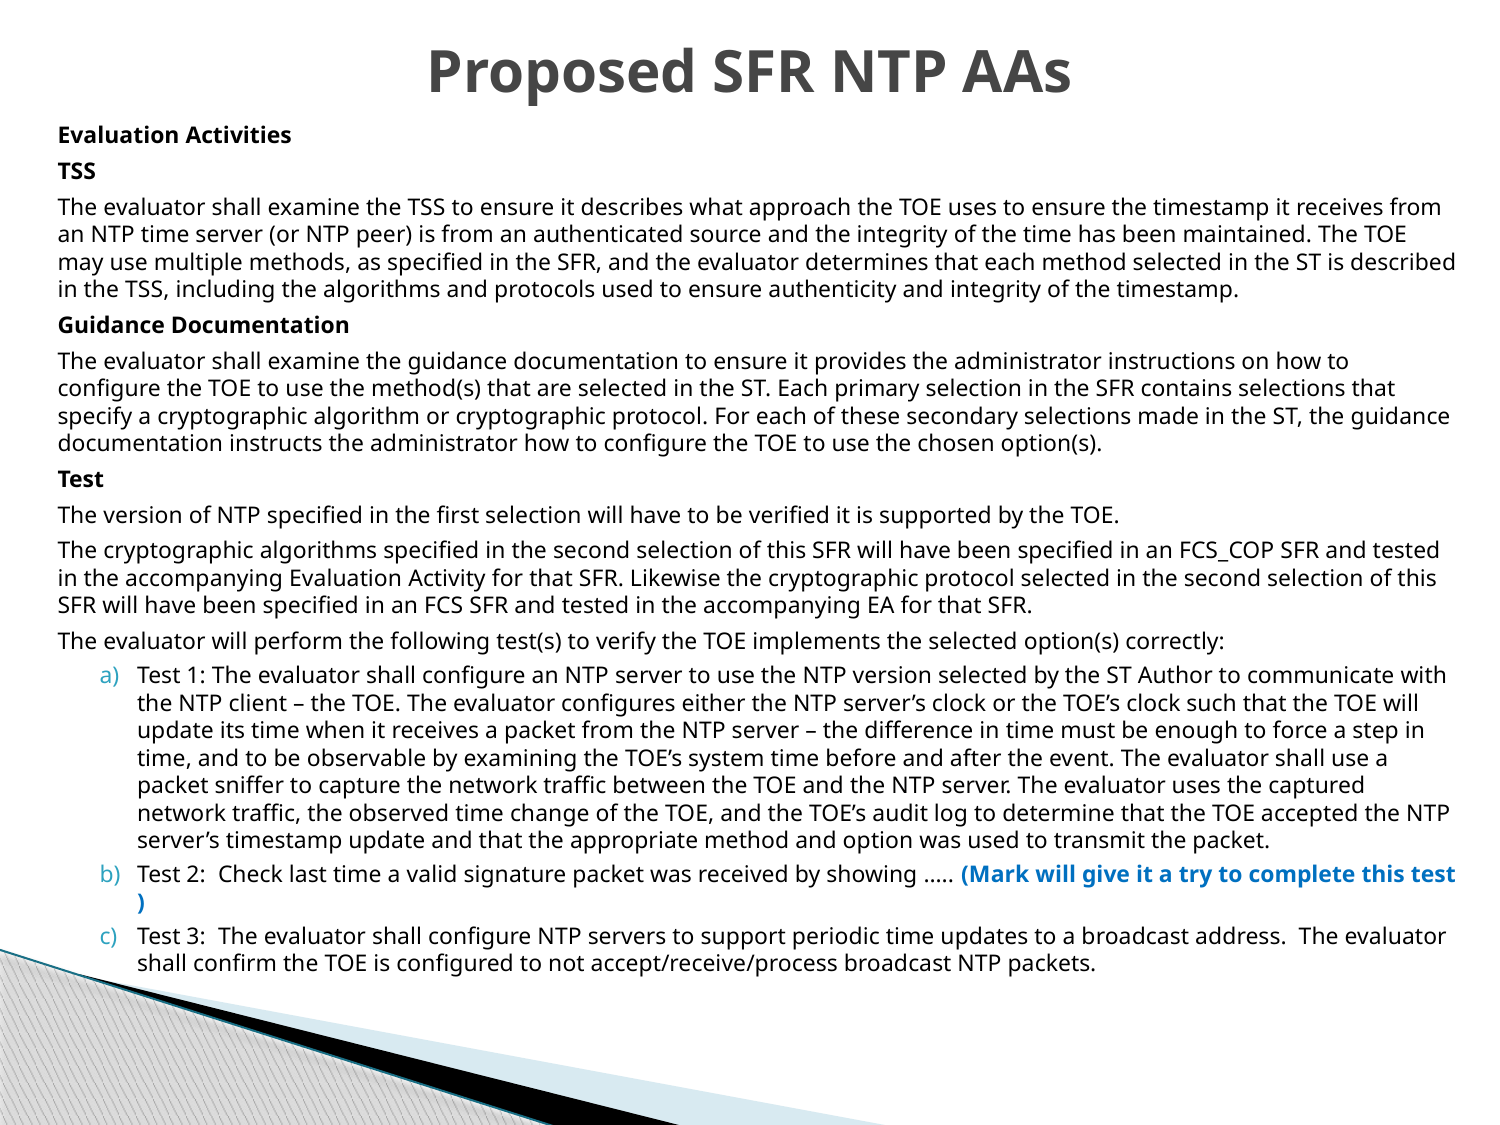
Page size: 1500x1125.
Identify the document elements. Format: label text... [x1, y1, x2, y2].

list Evaluation Activities TSS The evaluator shall examine the TSS to ensure it describes what approach the TOE uses to ensure the timestamp it receives from an NTP time server (or NTP peer) is from an authenticated source and the integrity of the time has been maintained. The TOE may use multiple methods, as specified in the SFR, and the evaluator determines that each method selected in the ST is described in the TSS, including the algorithms and protocols used to ensure authenticity and integrity of the timestamp. Guidance Documentation The evaluator shall examine the guidance documentation to ensure it provides the administrator instructions on how to configure the TOE to use the method(s) that are selected in the ST. Each primary selection in the SFR contains selections that specify a cryptographic algorithm or cryptographic protocol. For each of these secondary selections made in the ST, the guidance documentation instructs the administrator how to configure the TOE to use the chosen option(s). Test The version of NTP specified in the first selection will have to be verified it is supported by the TOE. The cryptographic algorithms specified in the second selection of this SFR will have been specified in an FCS_COP SFR and tested in the accompanying Evaluation Activity for that SFR. Likewise the cryptographic protocol selected in the second selection of this SFR will have been specified in an FCS SFR and tested in the accompanying EA for that SFR. The evaluator will perform the following test(s) to verify the TOE implements the selected option(s) correctly: Test 1: The evaluator shall configure an NTP server to use the NTP version selected by the ST Author to communicate with the NTP client – the TOE. The evaluator configures either the NTP server’s clock or the TOE’s clock such that the TOE will update its time when it receives a packet from the NTP server – the difference in time must be enough to force a step in time, and to be observable by examining the TOE’s system time before and after the event. The evaluator shall use a packet sniffer to capture the network traffic between the TOE and the NTP server. The evaluator uses the captured network traffic, the observed time change of the TOE, and the TOE’s audit log to determine that the TOE accepted the NTP server’s timestamp update and that the appropriate method and option was used to transmit the packet. Test 2: Check last time a valid signature packet was received by showing ….. (Mark will give it a try to complete this test ) Test 3: The evaluator shall configure NTP servers to support periodic time updates to a broadcast address. The evaluator shall confirm the TOE is configured to not accept/receive/process broadcast NTP packets. [24, 113, 1475, 1037]
title Proposed SFR NTP AAs [74, 24, 1425, 113]
